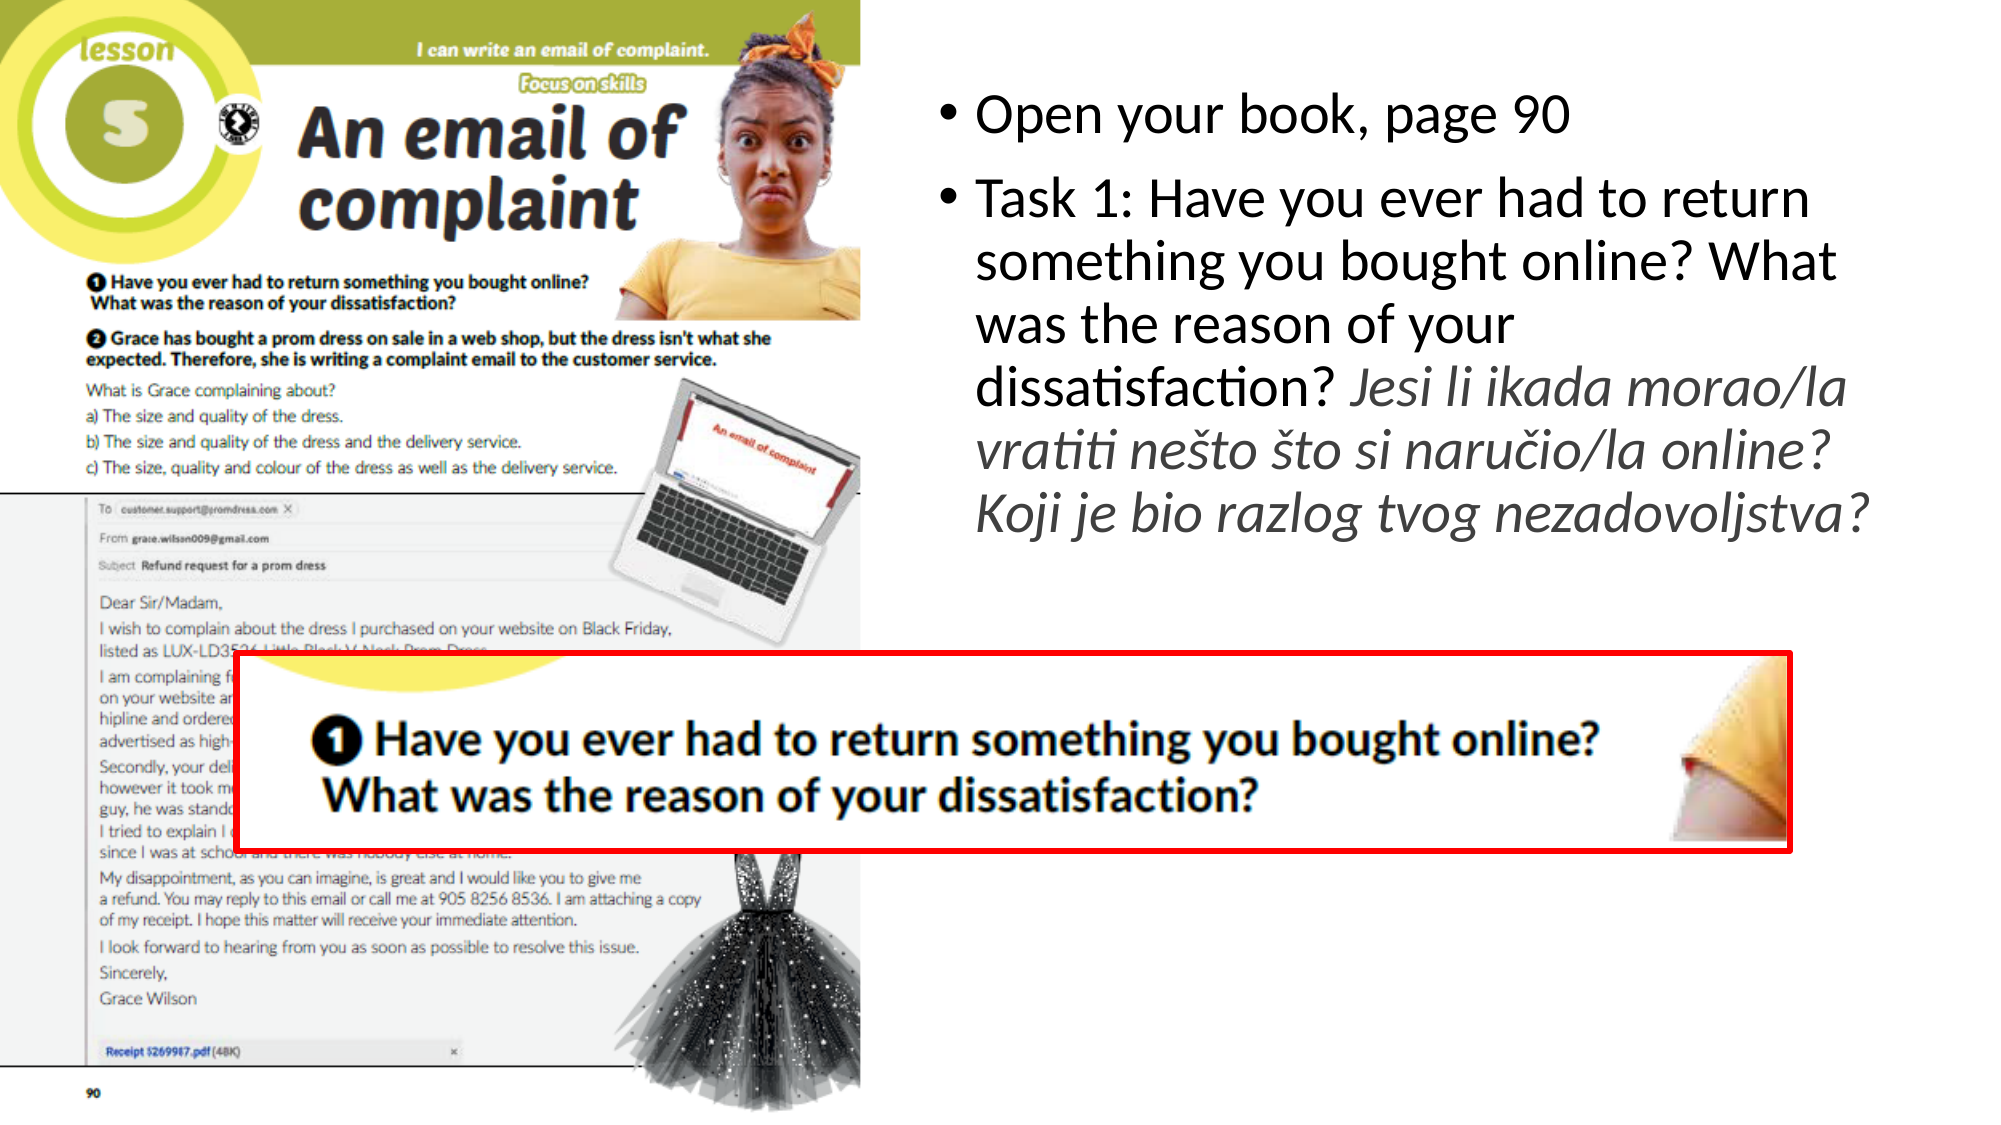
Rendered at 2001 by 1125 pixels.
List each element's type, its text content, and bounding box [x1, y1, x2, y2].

picture [0, 0, 1787, 1125]
list Open your book, page 90 Task 1: Have you ever had to return something you bought online? What was the reason of your dissatisfaction? Jesi li ikada morao/la vratiti nešto što si naručio/la online? Koji je bio razlog tvog nezadovoljstva? [923, 76, 1896, 790]
